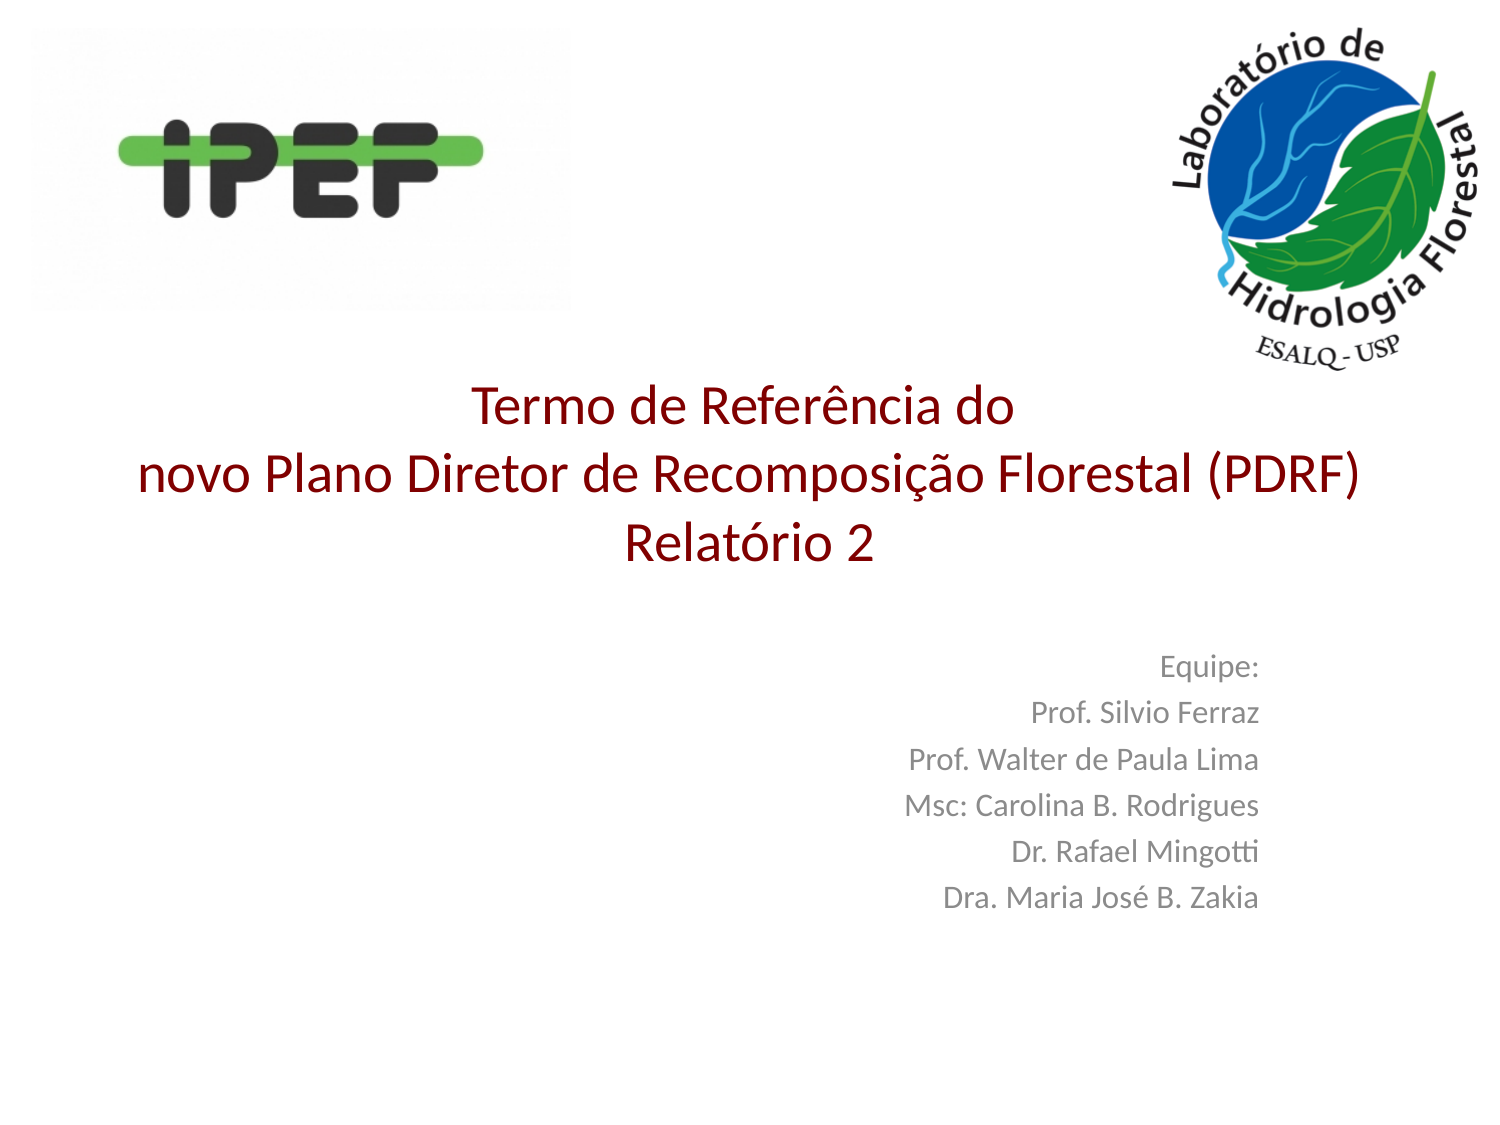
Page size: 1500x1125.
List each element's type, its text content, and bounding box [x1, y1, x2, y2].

picture [30, 28, 571, 311]
picture [1153, 0, 1500, 371]
subtitle Equipe: Prof. Silvio Ferraz Prof. Walter de Paula Lima Msc: Carolina B. Rodrigues Dr. Rafael Mingotti Dra. Maria José B. Zakia [225, 637, 1275, 925]
title Termo de Referência do novo Plano Diretor de Recomposição Florestal (PDRF) Relatório 2 [112, 349, 1388, 591]
